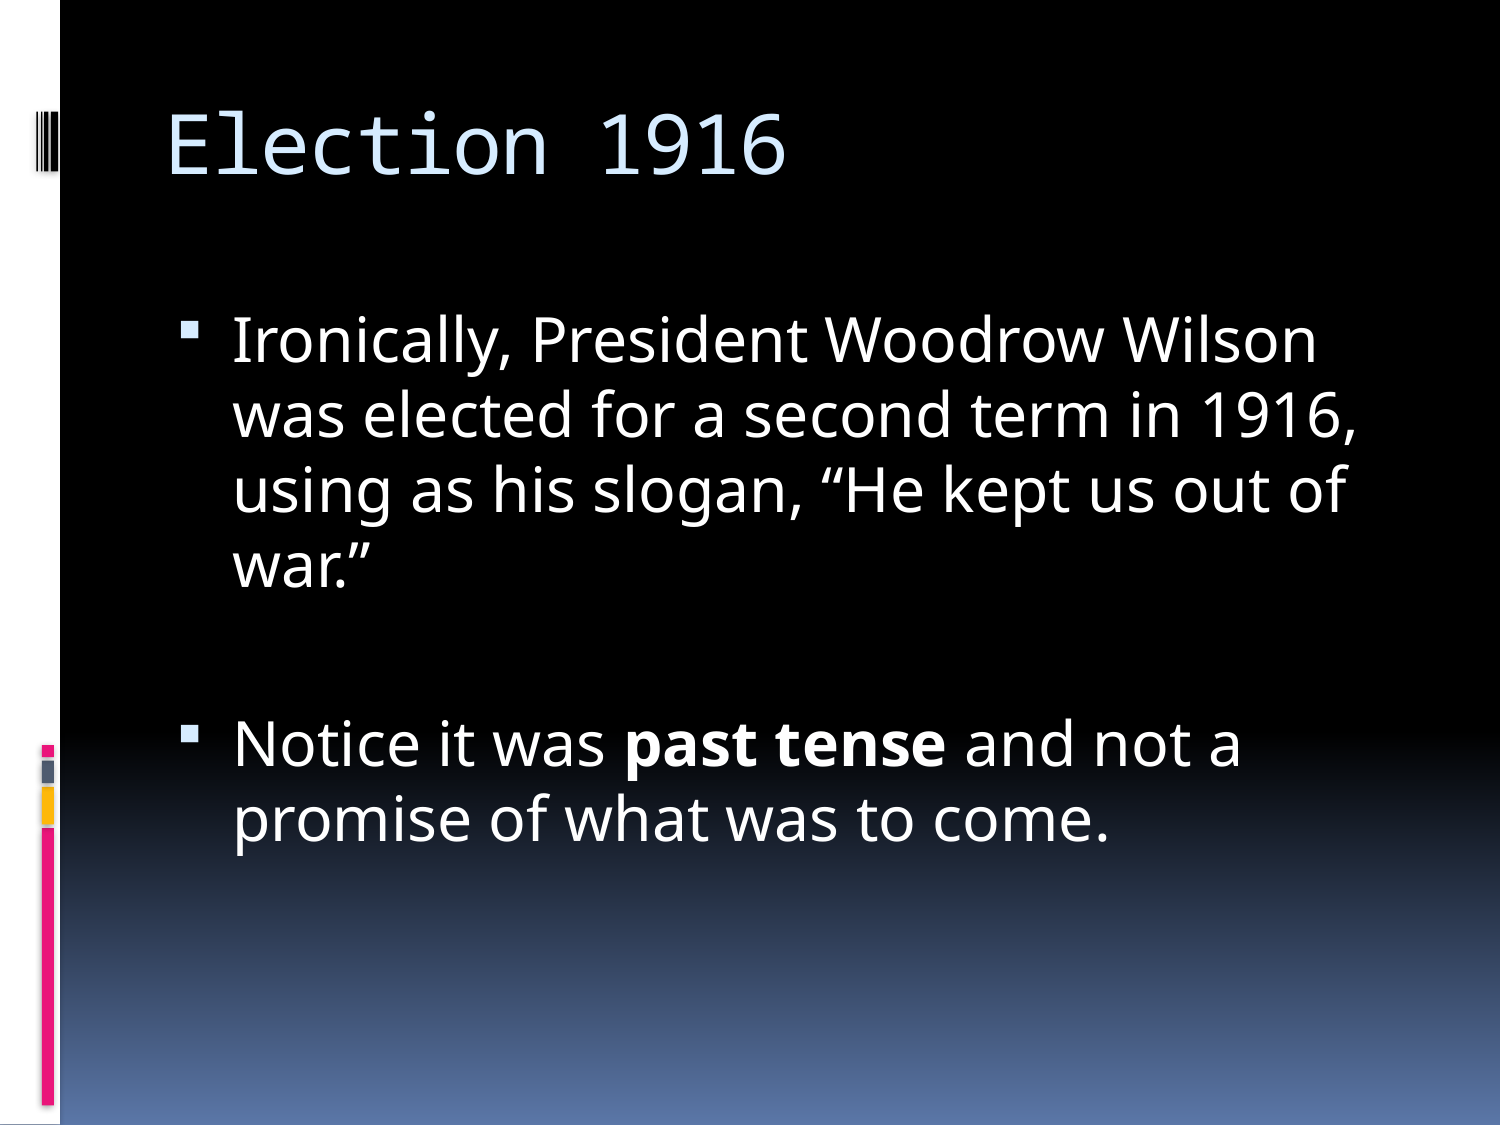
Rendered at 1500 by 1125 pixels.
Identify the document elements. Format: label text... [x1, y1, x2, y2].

title Election 1916 [150, 83, 1425, 234]
list Ironically, President Woodrow Wilson was elected for a second term in 1916, using as his slogan, “He kept us out of war.” Notice it was past tense and not a promise of what was to come. [150, 292, 1425, 1043]
